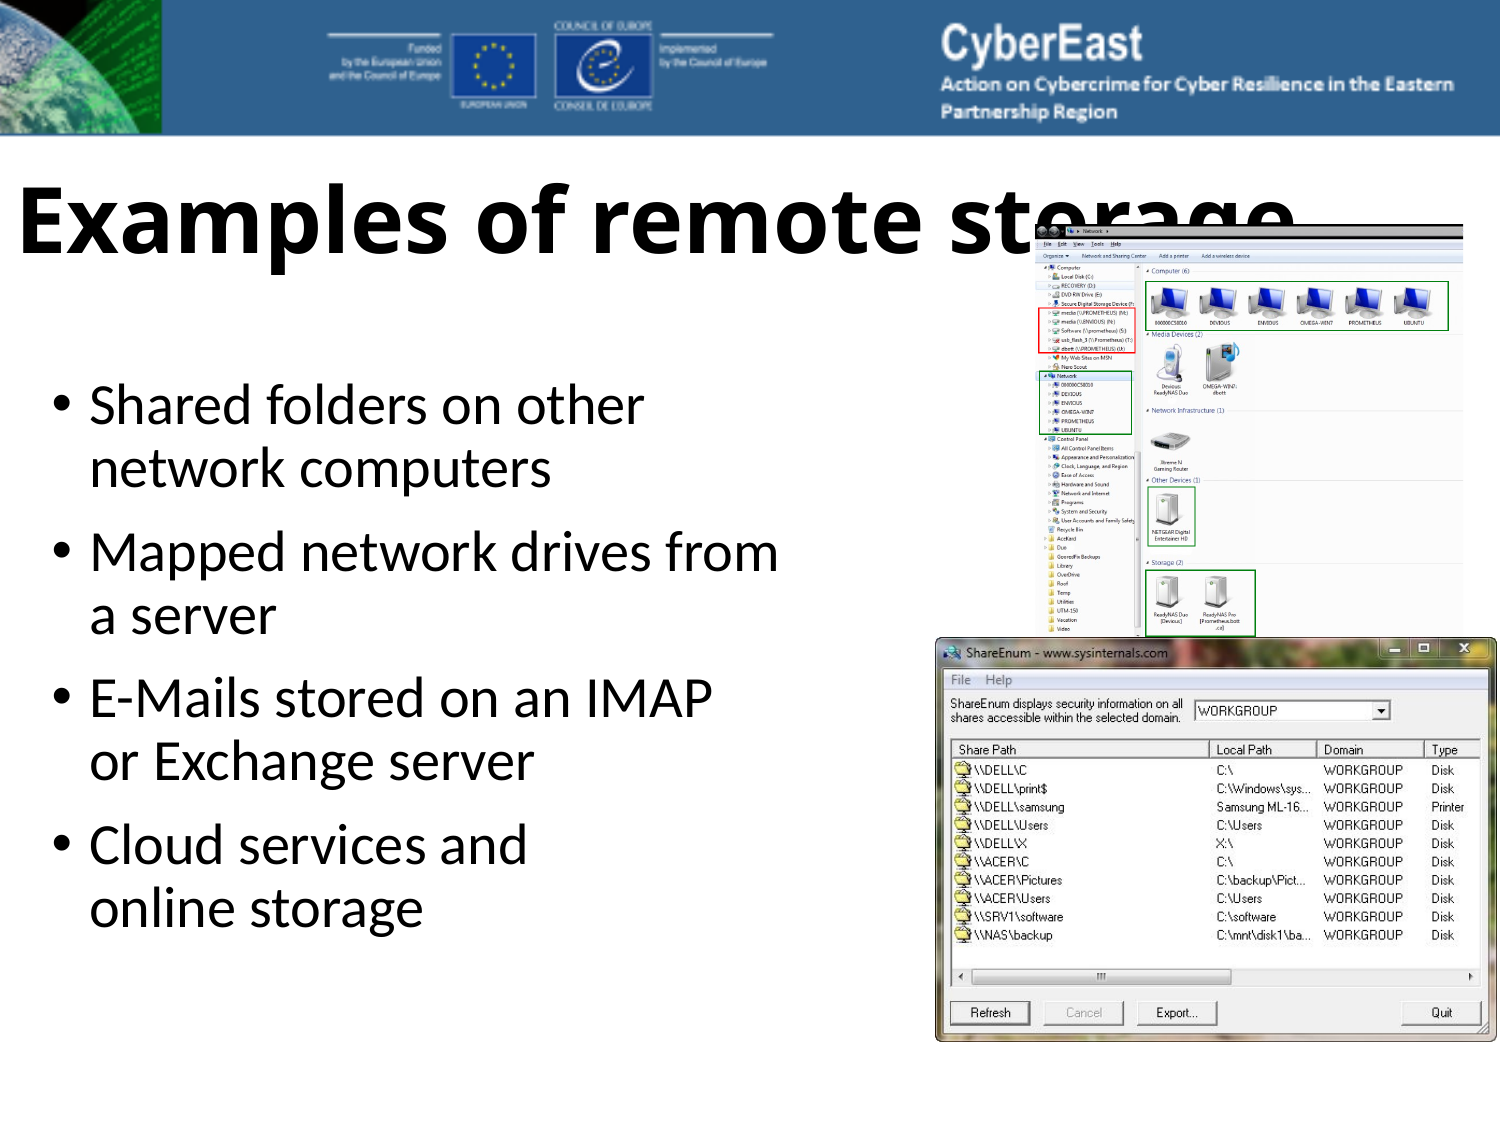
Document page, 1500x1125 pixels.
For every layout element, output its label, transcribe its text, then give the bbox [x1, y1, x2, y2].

list Shared folders on other network computers Mapped network drives from a server E-Mails stored on an IMAP or Exchange server Cloud services and online storage [36, 367, 1331, 1081]
title Examples of remote storage [0, 152, 1350, 296]
picture [0, 0, 1500, 1125]
